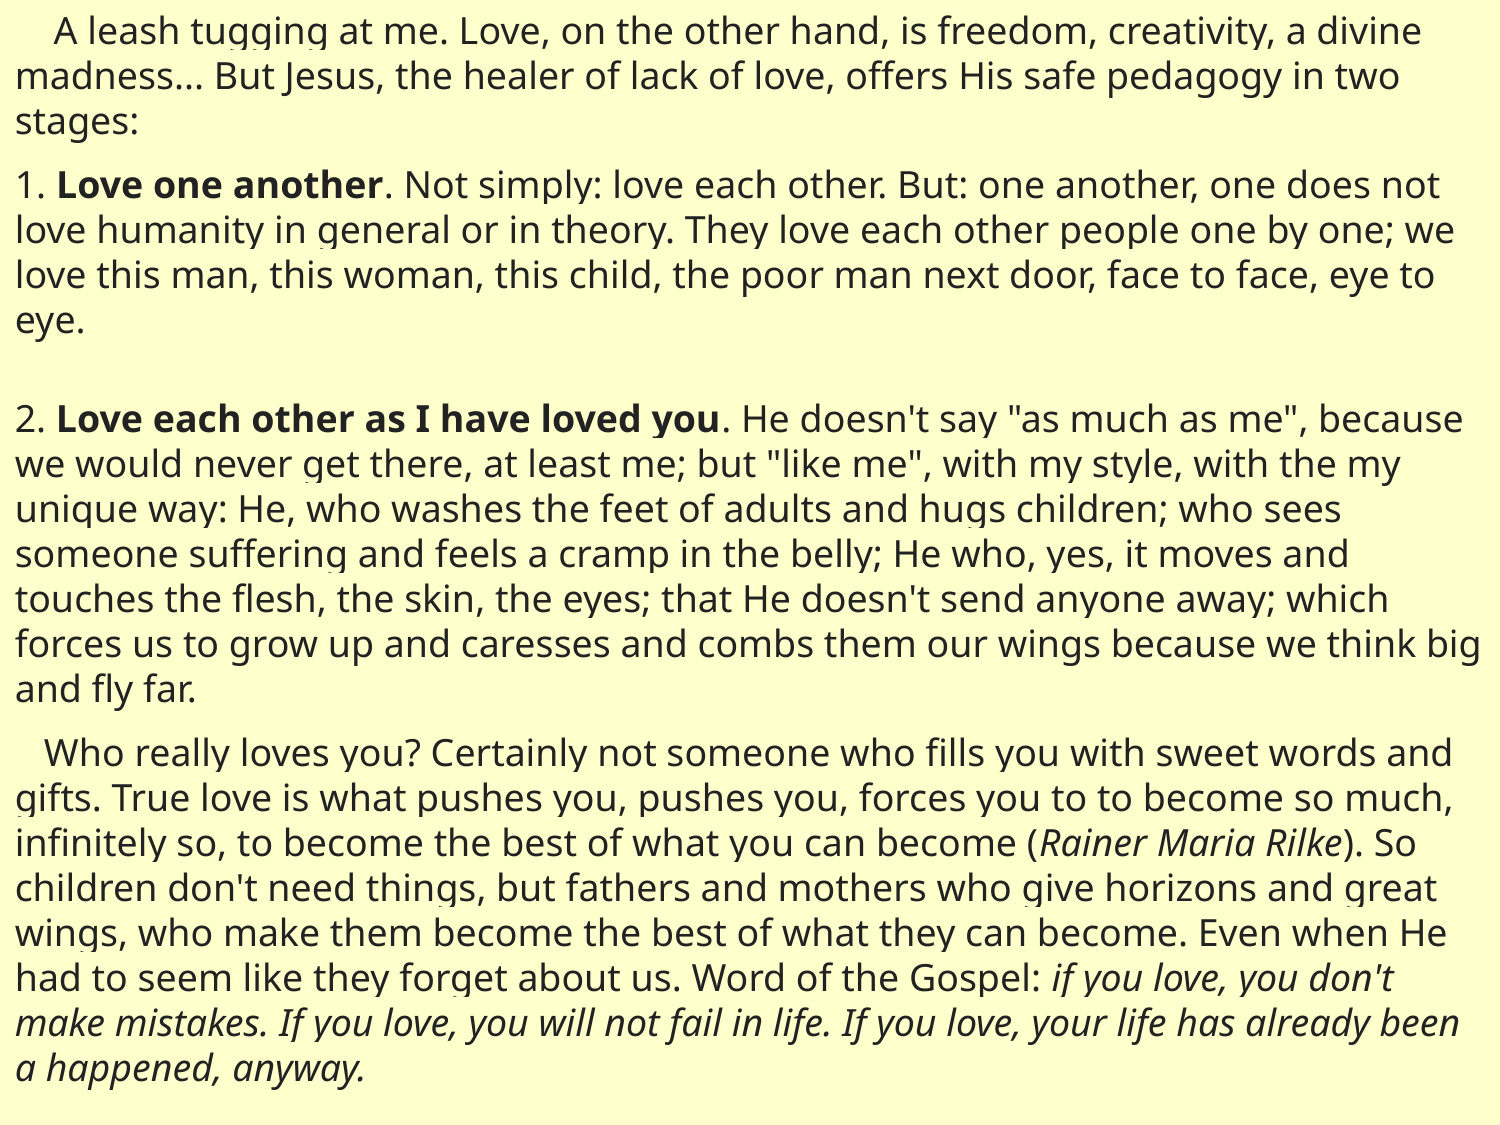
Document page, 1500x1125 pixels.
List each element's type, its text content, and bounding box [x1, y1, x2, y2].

text_box A leash tugging at me. Love, on the other hand, is freedom, creativity, a divine madness... But Jesus, the healer of lack of love, offers His safe pedagogy in two stages: 1. Love one another. Not simply: love each other. But: one another, one does not love humanity in general or in theory. They love each other people one by one; we love this man, this woman, this child, the poor man next door, face to face, eye to eye. 2. Love each other as I have loved you. He doesn't say "as much as me", because we would never get there, at least me; but "like me", with my style, with the my unique way: He, who washes the feet of adults and hugs children; who sees someone suffering and feels a cramp in the belly; He who, yes, it moves and touches the flesh, the skin, the eyes; that He doesn't send anyone away; which forces us to grow up and caresses and combs them our wings because we think big and fly far. Who really loves you? Certainly not someone who fills you with sweet words and gifts. True love is what pushes you, pushes you, forces you to to become so much, infinitely so, to become the best of what you can become (Rainer Maria Rilke). So children don't need things, but fathers and mothers who give horizons and great wings, who make them become the best of what they can become. Even when He had to seem like they forget about us. Word of the Gospel: if you love, you don't make mistakes. If you love, you will not fail in life. If you love, your life has already been a happened, anyway. [0, 0, 1500, 1125]
